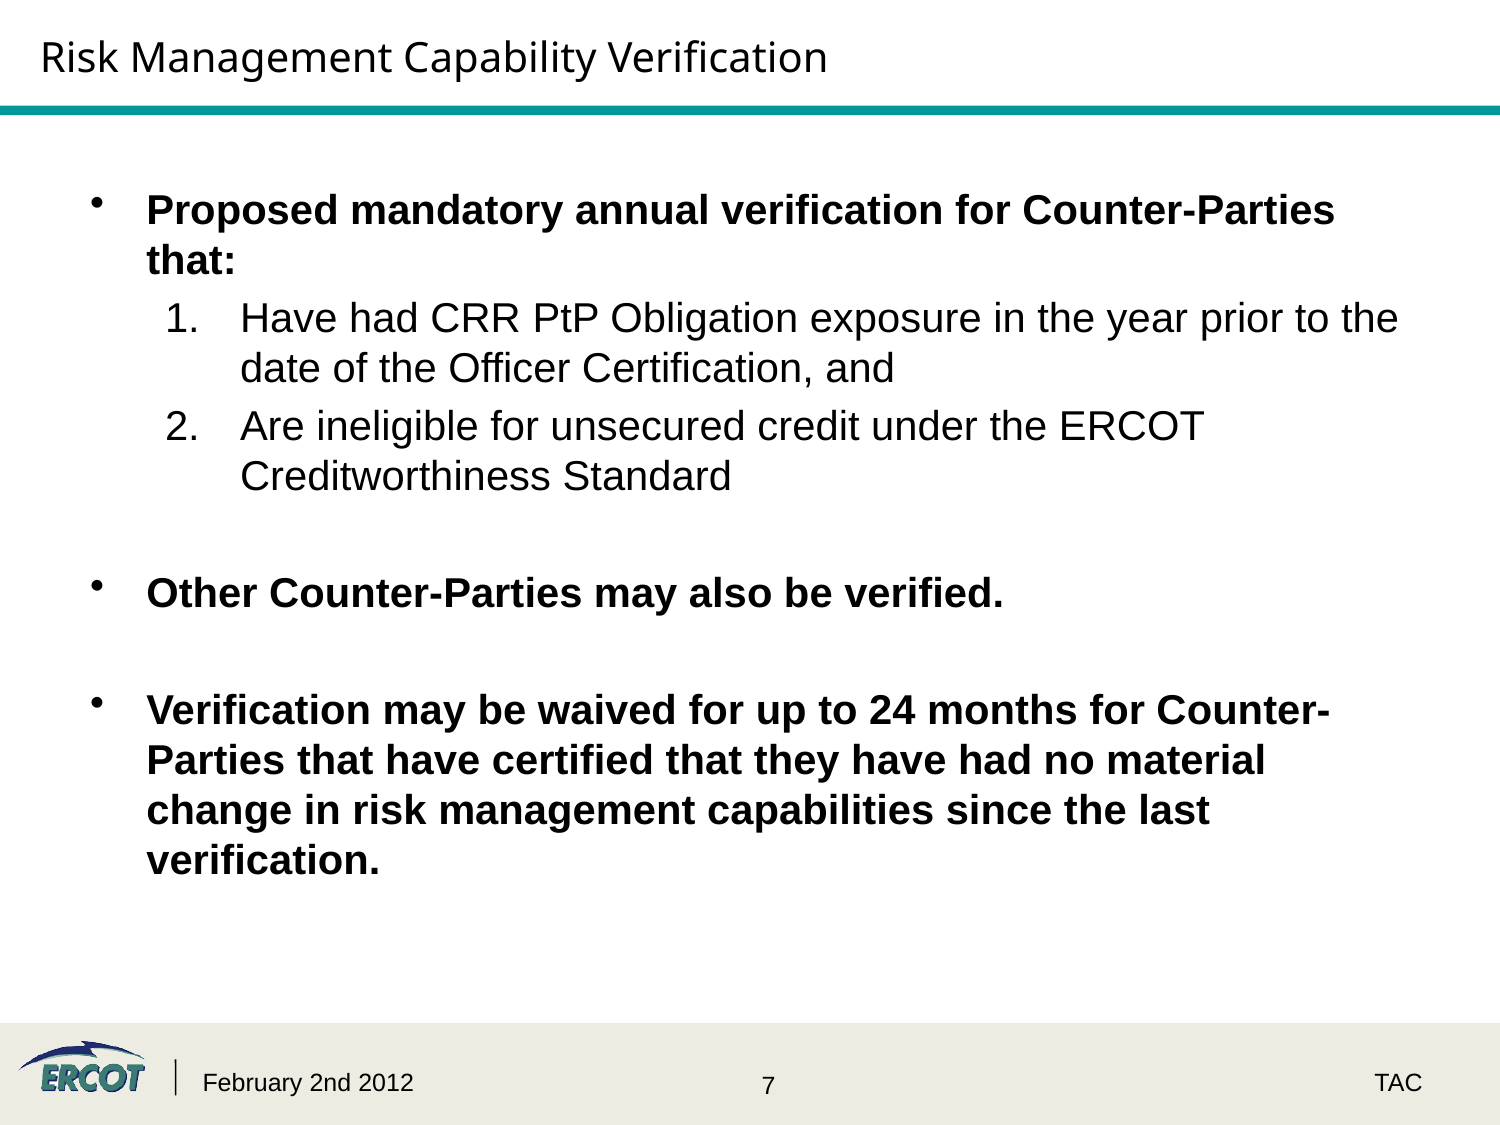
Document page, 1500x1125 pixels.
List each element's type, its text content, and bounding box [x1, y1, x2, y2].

picture [10, 1031, 151, 1111]
list Proposed mandatory annual verification for Counter-Parties that: Have had CRR PtP Obligation exposure in the year prior to the date of the Officer Certification, and Are ineligible for unsecured credit under the ERCOT Creditworthiness Standard Other Counter-Parties may also be verified. Verification may be waived for up to 24 months for Counter-Parties that have certified that they have had no material change in risk management capabilities since the last verification. [75, 174, 1438, 950]
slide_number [187, 1059, 538, 1125]
title Risk Management Capability Verification [24, 0, 1450, 113]
footer TAC [1024, 1059, 1438, 1125]
